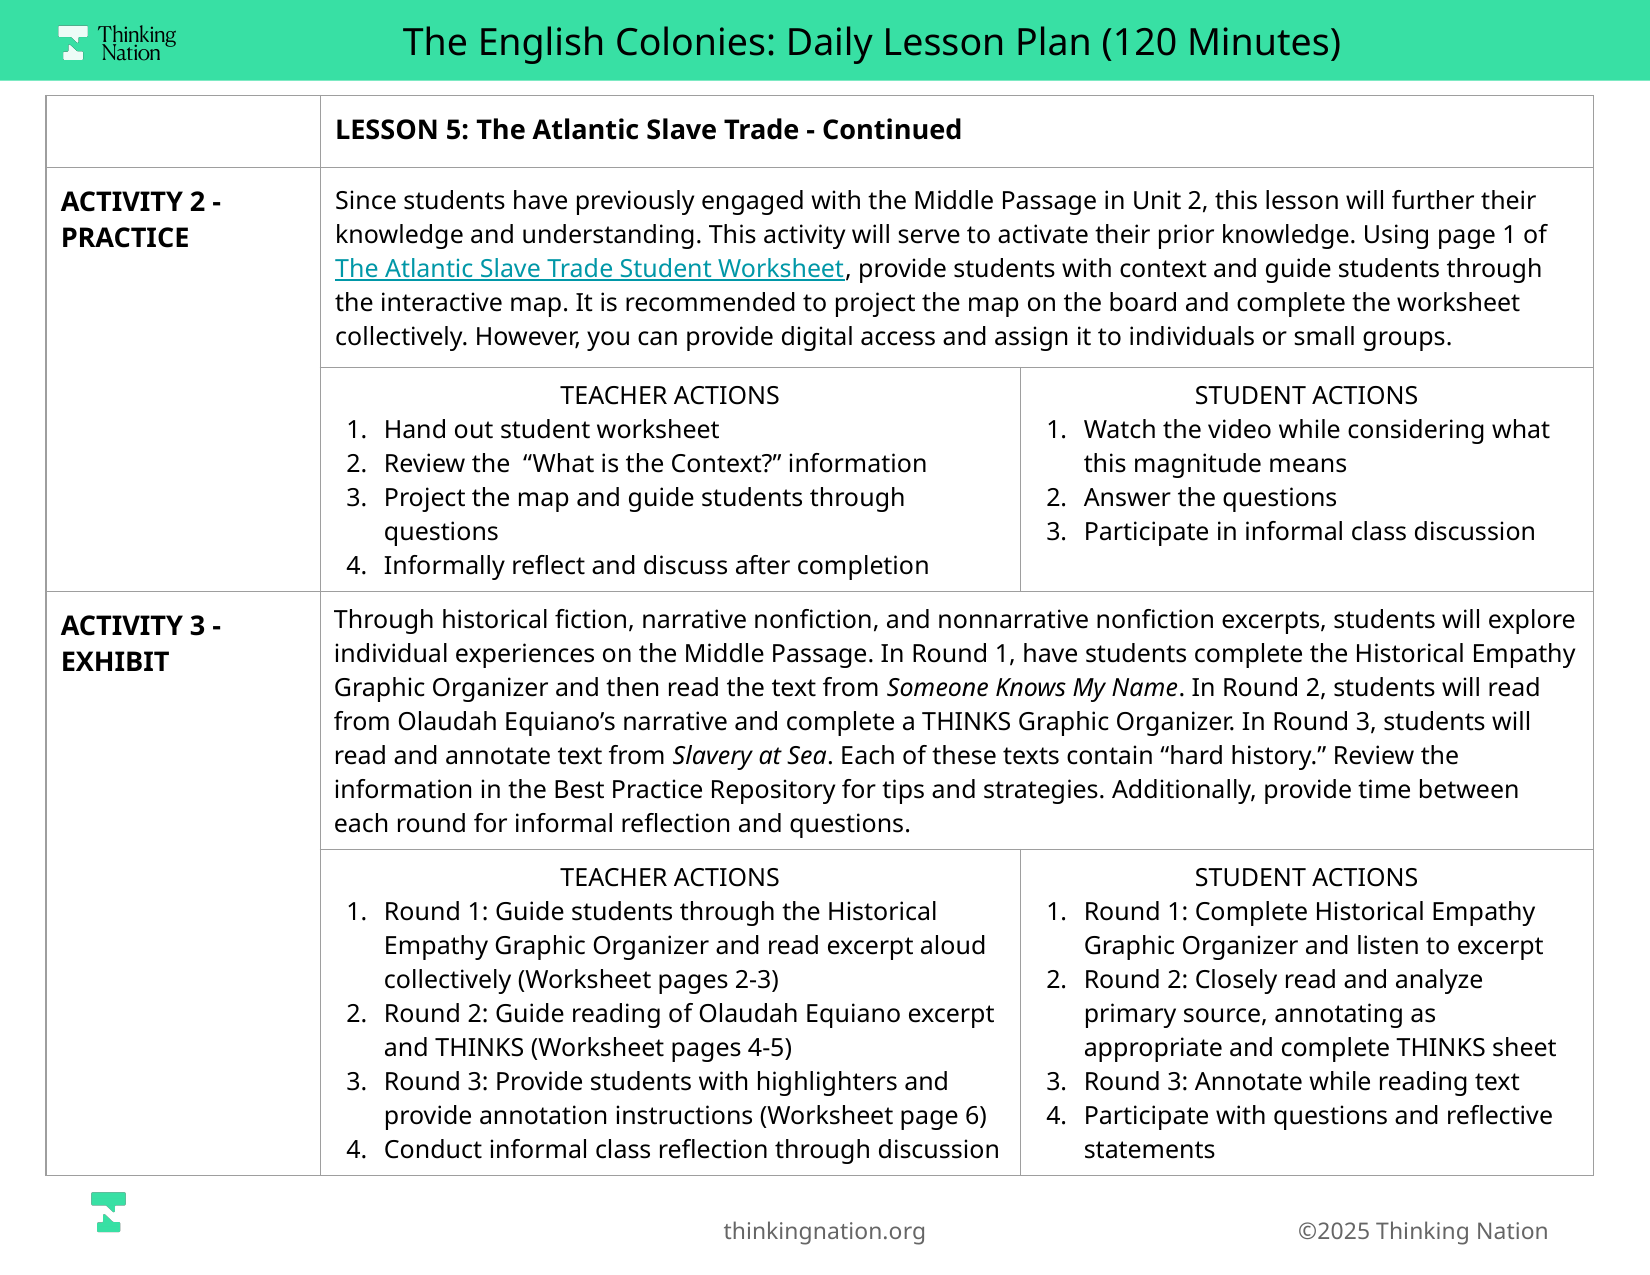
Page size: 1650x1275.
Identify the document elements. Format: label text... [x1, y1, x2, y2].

table_cell ACTIVITY 3 - EXHIBIT [47, 592, 320, 1175]
text_box ©2025 Thinking Nation [1174, 1200, 1566, 1240]
table_cell Through historical fiction, narrative nonfiction, and nonnarrative nonfiction excerpts, students will explore individual experiences on the Middle Passage. In Round 1, have students complete the Historical Empathy Graphic Organizer and then read the text from Someone Knows My Name. In Round 2, students will read from Olaudah Equiano’s narrative and complete a THINKS Graphic Organizer. In Round 3, students will read and annotate text from Slavery at Sea. Each of these texts contain “hard history.” Review the information in the Best Practice Repository for tips and strategies. Additionally, provide time between each round for informal reflection and questions. [321, 592, 1593, 849]
table_header [47, 96, 320, 167]
text_box thinkingnation.org [629, 1200, 1021, 1240]
table_cell ACTIVITY 2 - PRACTICE [47, 168, 320, 591]
picture [80, 1184, 136, 1240]
table_cell STUDENT ACTIONS Round 1: Complete Historical Empathy Graphic Organizer and listen to excerpt Round 2: Closely read and analyze primary source, annotating as appropriate and complete THINKS sheet Round 3: Annotate while reading text Participate with questions and reflective statements [1021, 850, 1593, 1175]
text_box The English Colonies: Daily Lesson Plan (120 Minutes) [0, 0, 1650, 81]
table_header LESSON 5: The Atlantic Slave Trade - Continued [321, 96, 1593, 167]
table_cell STUDENT ACTIONS Watch the video while considering what this magnitude means Answer the questions Participate in informal class discussion [1021, 368, 1593, 591]
table_cell TEACHER ACTIONS Round 1: Guide students through the Historical Empathy Graphic Organizer and read excerpt aloud collectively (Worksheet pages 2-3) Round 2: Guide reading of Olaudah Equiano excerpt and THINKS (Worksheet pages 4-5) Round 3: Provide students with highlighters and provide annotation instructions (Worksheet page 6) Conduct informal class reflection through discussion [321, 850, 1020, 1175]
picture [45, 14, 180, 85]
table_cell TEACHER ACTIONS Hand out student worksheet Review the “What is the Context?” information Project the map and guide students through questions Informally reflect and discuss after completion [321, 368, 1020, 591]
table_cell Since students have previously engaged with the Middle Passage in Unit 2, this lesson will further their knowledge and understanding. This activity will serve to activate their prior knowledge. Using page 1 of The Atlantic Slave Trade Student Worksheet, provide students with context and guide students through the interactive map. It is recommended to project the map on the board and complete the worksheet collectively. However, you can provide digital access and assign it to individuals or small groups. [321, 168, 1593, 367]
